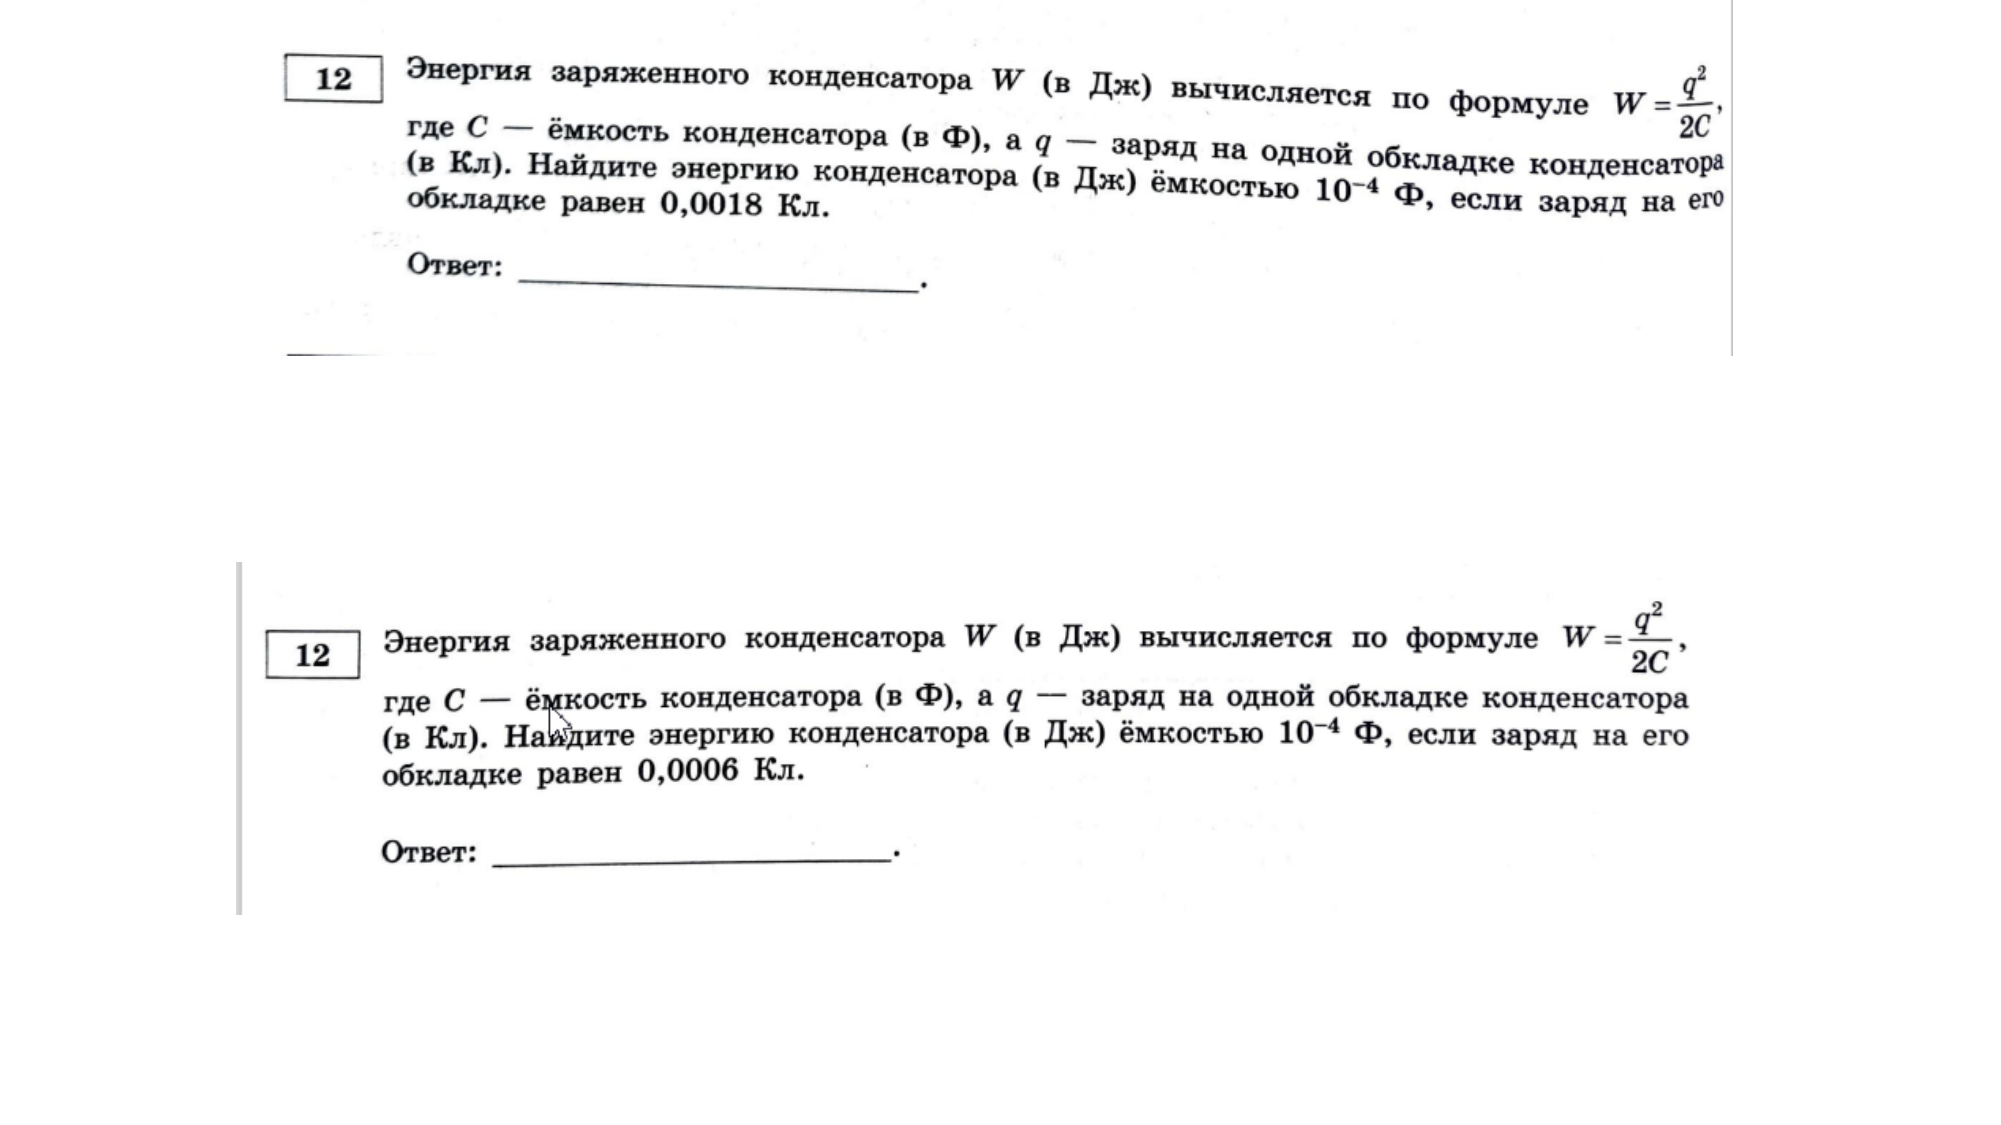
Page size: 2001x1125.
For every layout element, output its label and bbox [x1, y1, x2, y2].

picture [236, 562, 1764, 915]
picture [215, 0, 1733, 356]
